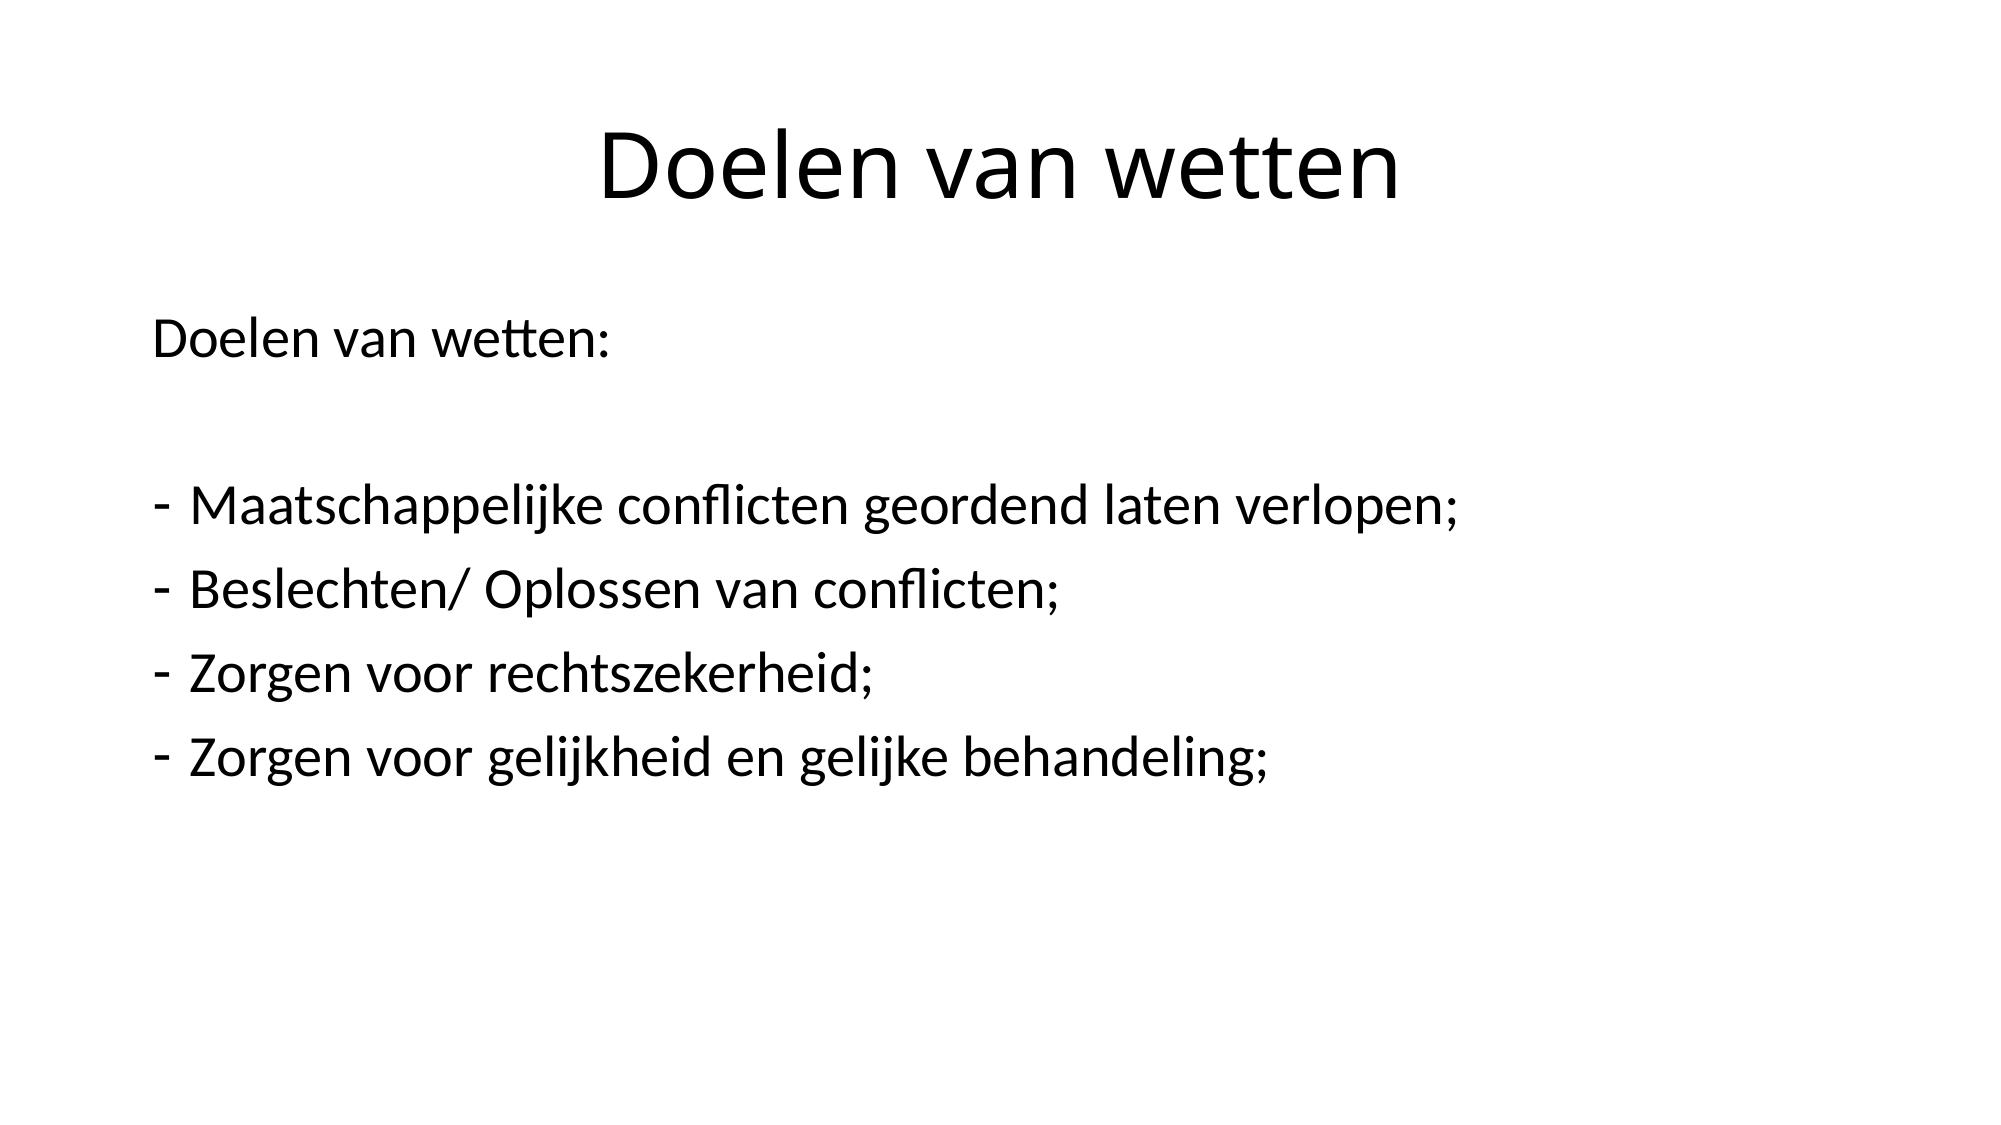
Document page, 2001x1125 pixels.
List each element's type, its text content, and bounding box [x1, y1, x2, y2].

title Doelen van wetten [137, 59, 1863, 278]
list Doelen van wetten: Maatschappelijke conflicten geordend laten verlopen; Beslechten/ Oplossen van conflicten; Zorgen voor rechtszekerheid; Zorgen voor gelijkheid en gelijke behandeling; [137, 299, 1863, 1014]
